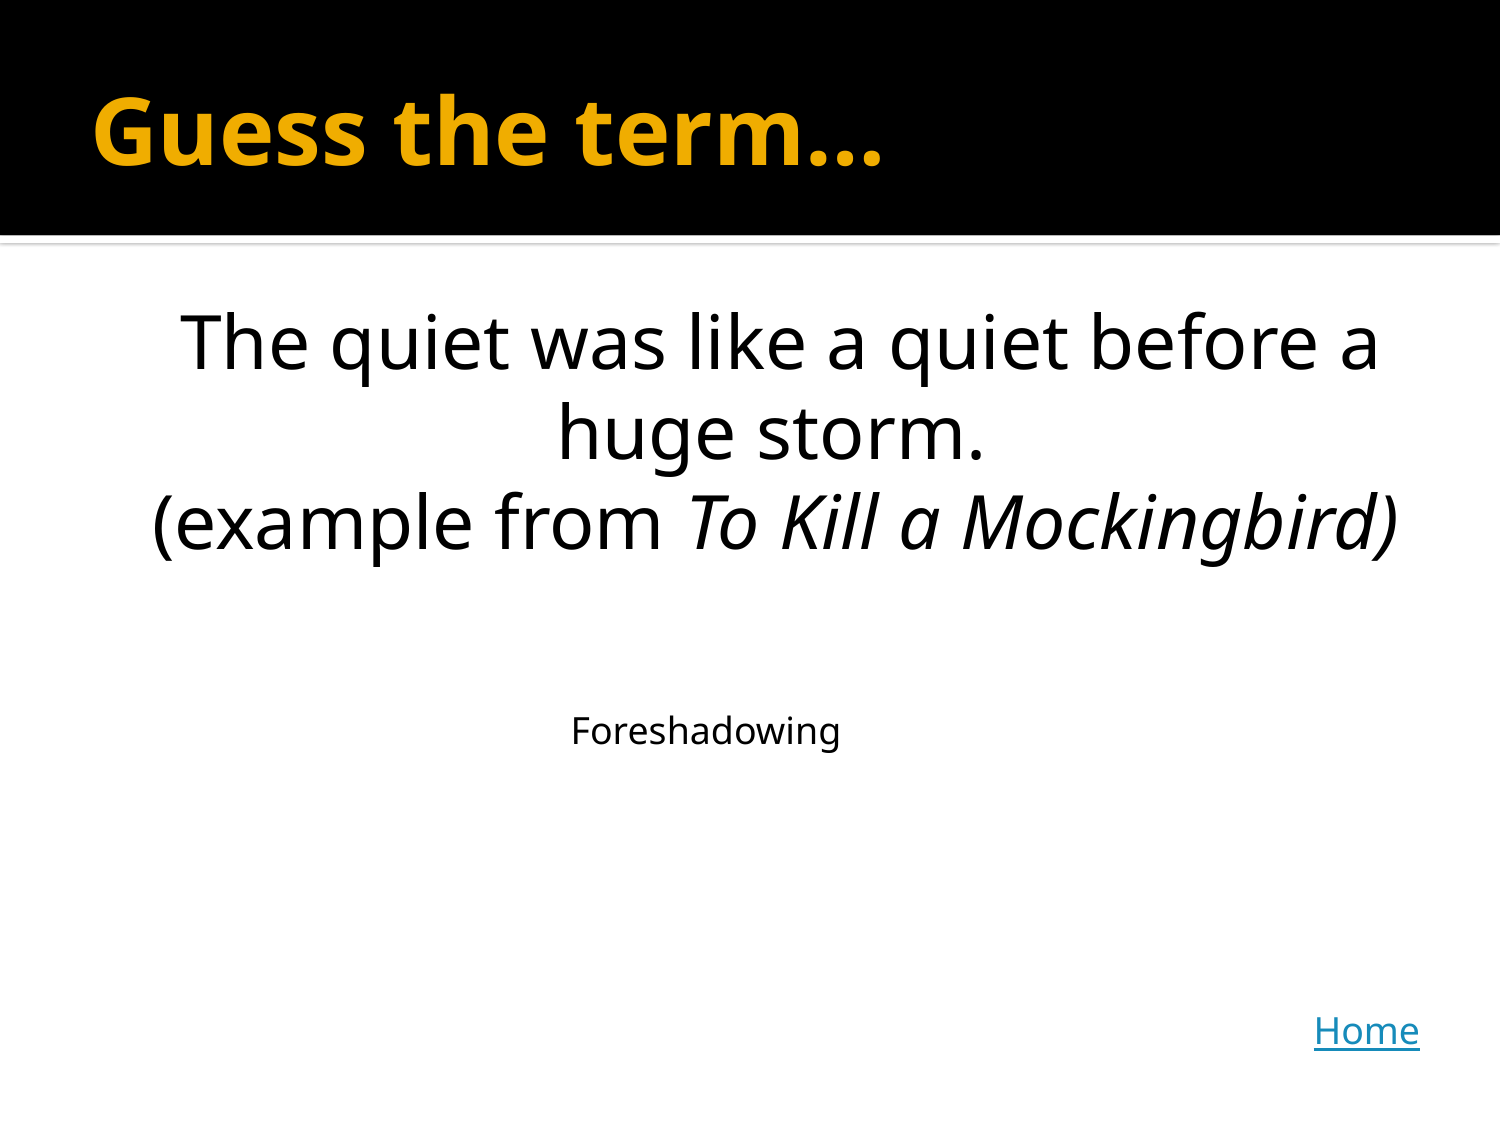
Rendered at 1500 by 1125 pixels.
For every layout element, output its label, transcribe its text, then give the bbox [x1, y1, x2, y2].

text_box The quiet was like a quiet before a huge storm. (example from To Kill a Mockingbird) [137, 287, 1425, 573]
text_box Foreshadowing [374, 699, 1038, 760]
text_box Home [1298, 999, 1436, 1066]
title Guess the term… [75, 25, 1425, 231]
